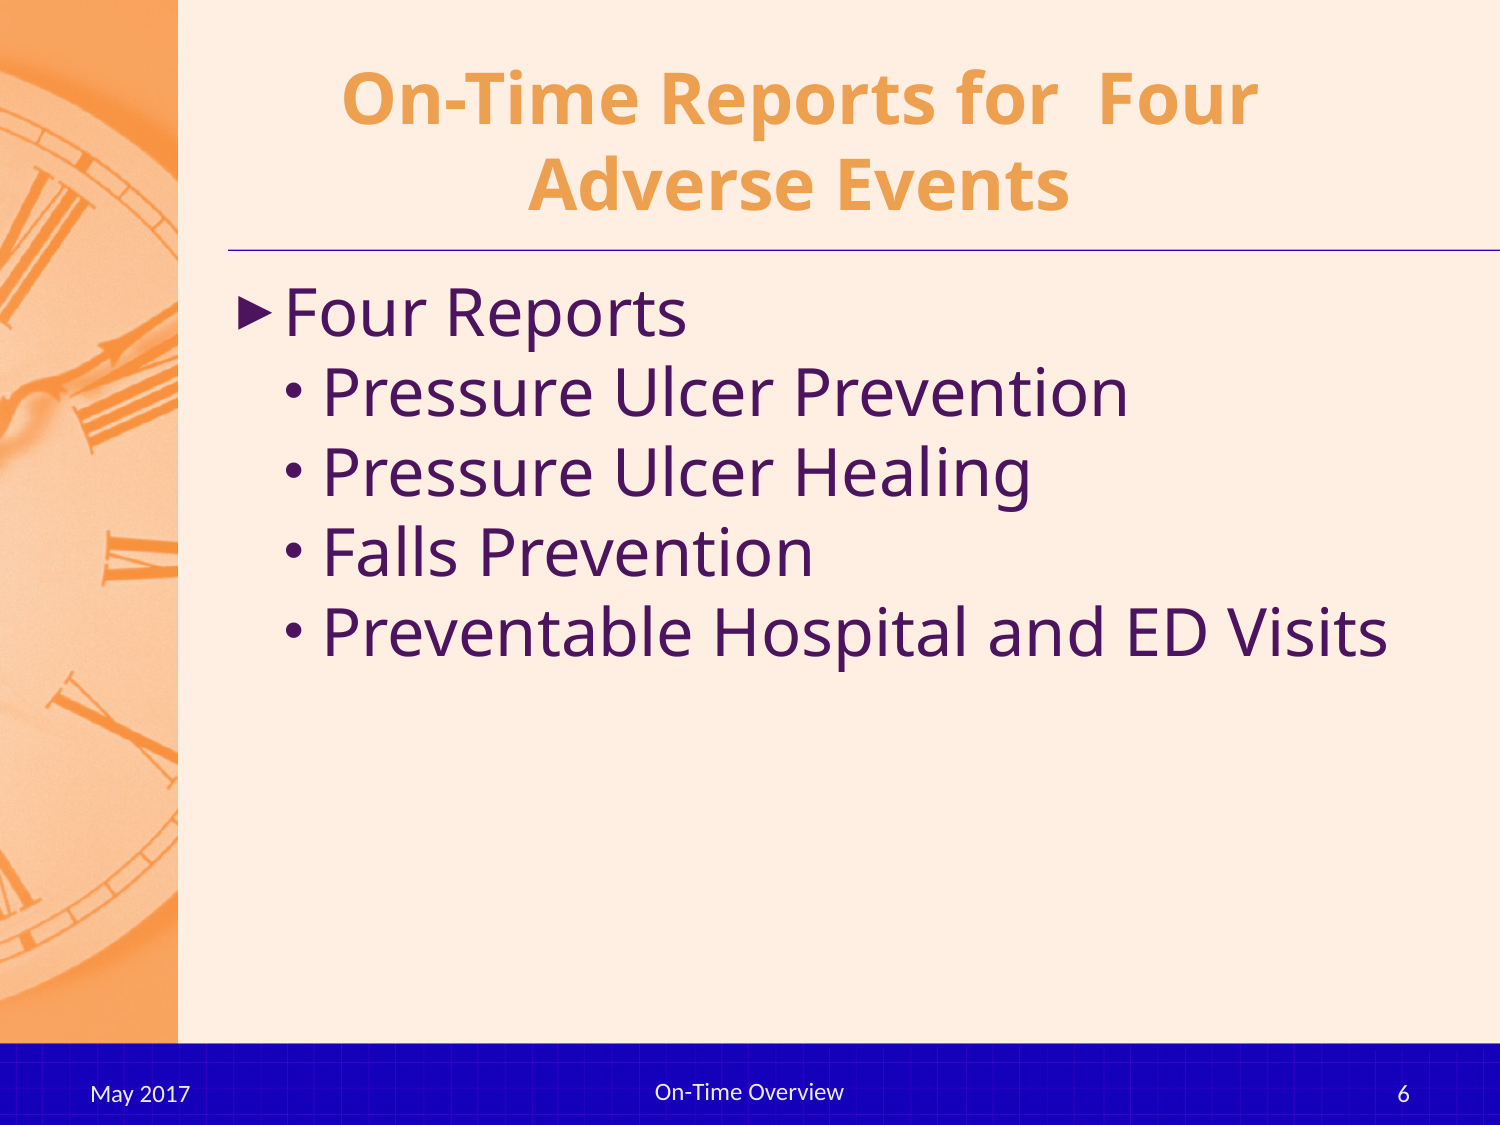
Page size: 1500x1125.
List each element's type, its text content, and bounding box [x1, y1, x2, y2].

title On-Time Reports for Four Adverse Events [174, 45, 1425, 233]
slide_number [75, 1062, 425, 1122]
slide_number 6 [1074, 1062, 1425, 1122]
picture [0, 0, 1500, 1125]
footer On-Time Overview [512, 1060, 988, 1121]
list Four Reports Pressure Ulcer Prevention Pressure Ulcer Healing Falls Prevention Preventable Hospital and ED Visits [212, 262, 1425, 1005]
